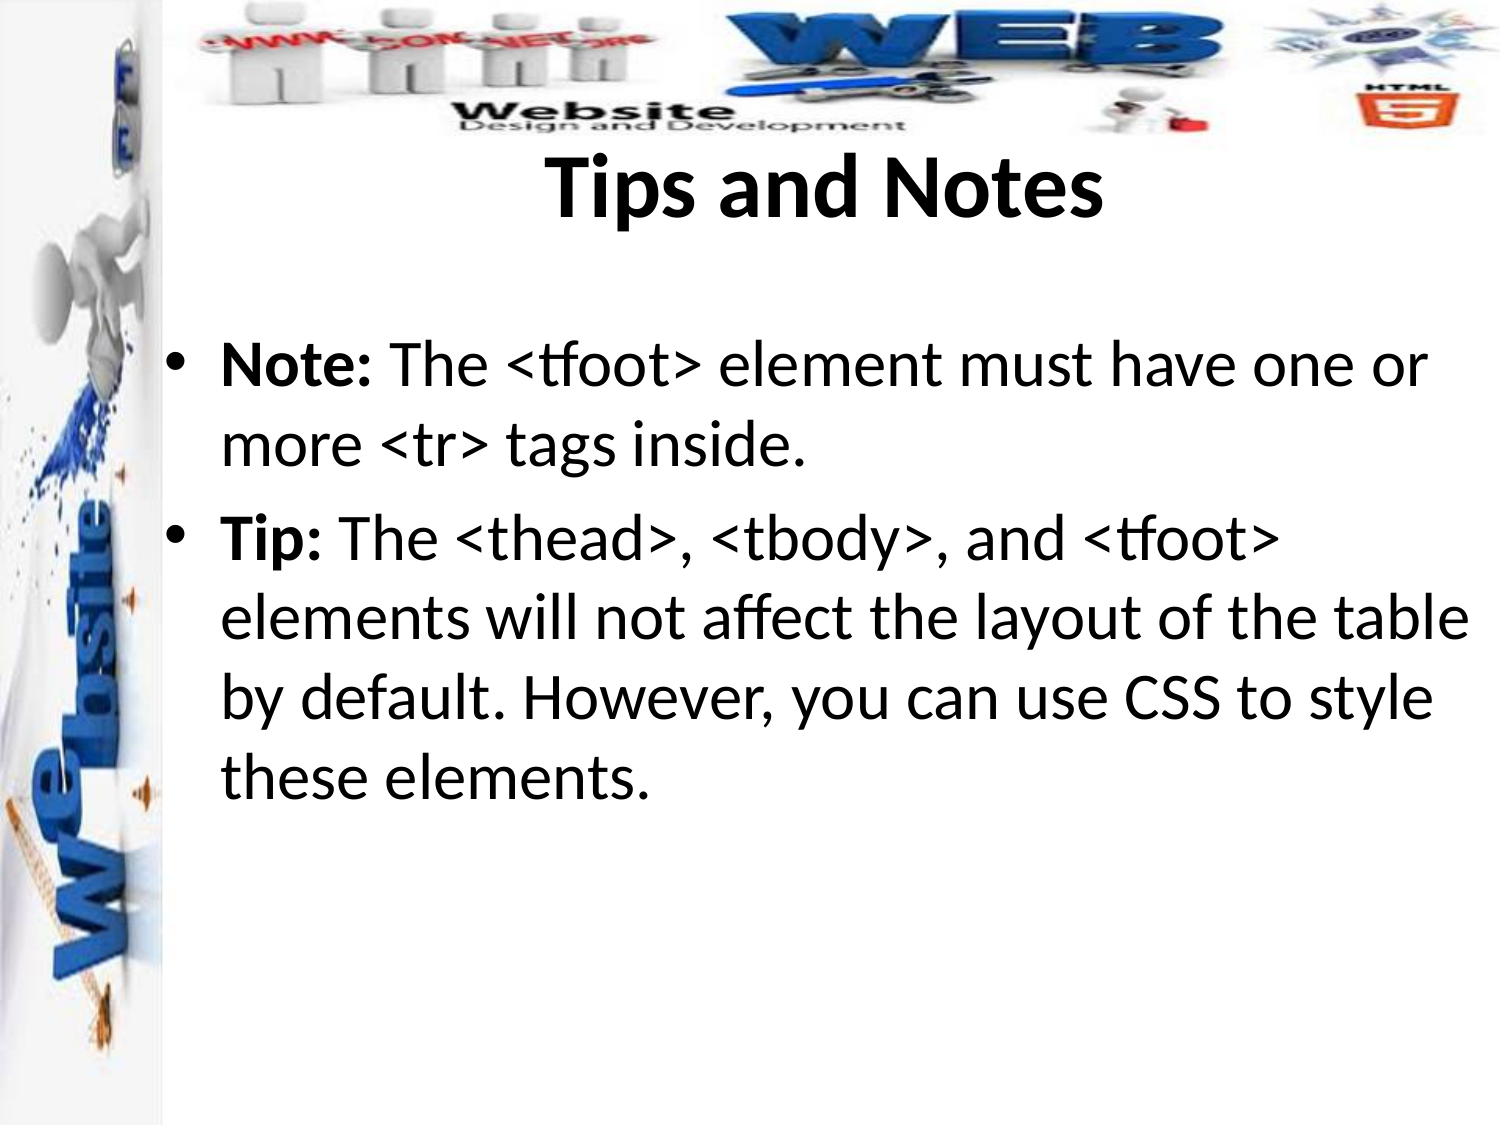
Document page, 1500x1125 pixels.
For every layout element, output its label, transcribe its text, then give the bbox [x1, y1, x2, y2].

title Tips and Notes [150, 87, 1500, 275]
picture [0, 0, 1500, 1125]
list Note: The <tfoot> element must have one or more <tr> tags inside. Tip: The <thead>, <tbody>, and <tfoot> elements will not affect the layout of the table by default. However, you can use CSS to style these elements. [148, 312, 1499, 1125]
